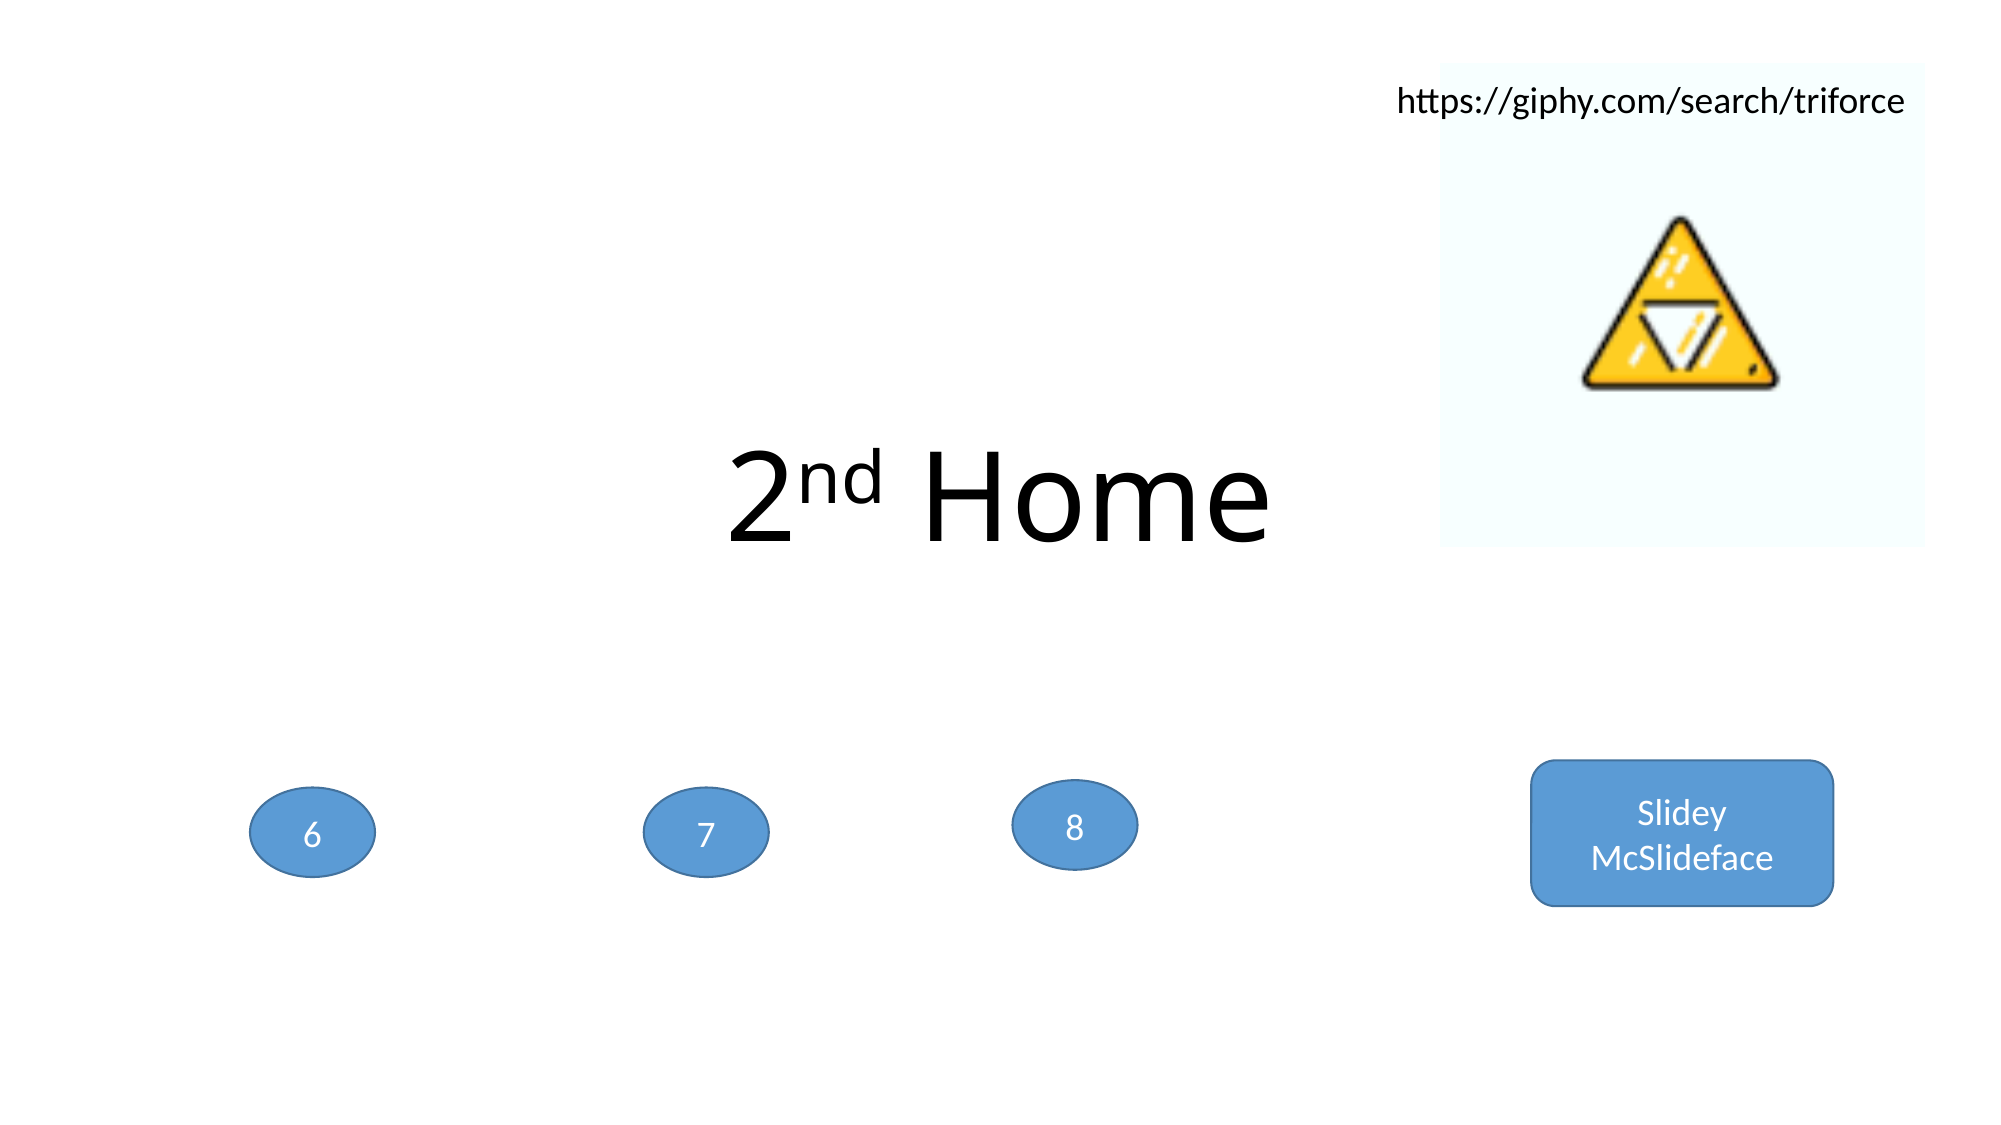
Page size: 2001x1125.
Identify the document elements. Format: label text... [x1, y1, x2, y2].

text_box 7 [642, 786, 770, 879]
title 2nd Home [249, 184, 1750, 576]
text_box 6 [248, 786, 377, 879]
text_box 8 [1011, 779, 1139, 871]
picture [1440, 63, 1925, 548]
text_box Slidey McSlideface [1530, 759, 1835, 908]
text_box https://giphy.com/search/triforce [1381, 68, 1440, 129]
